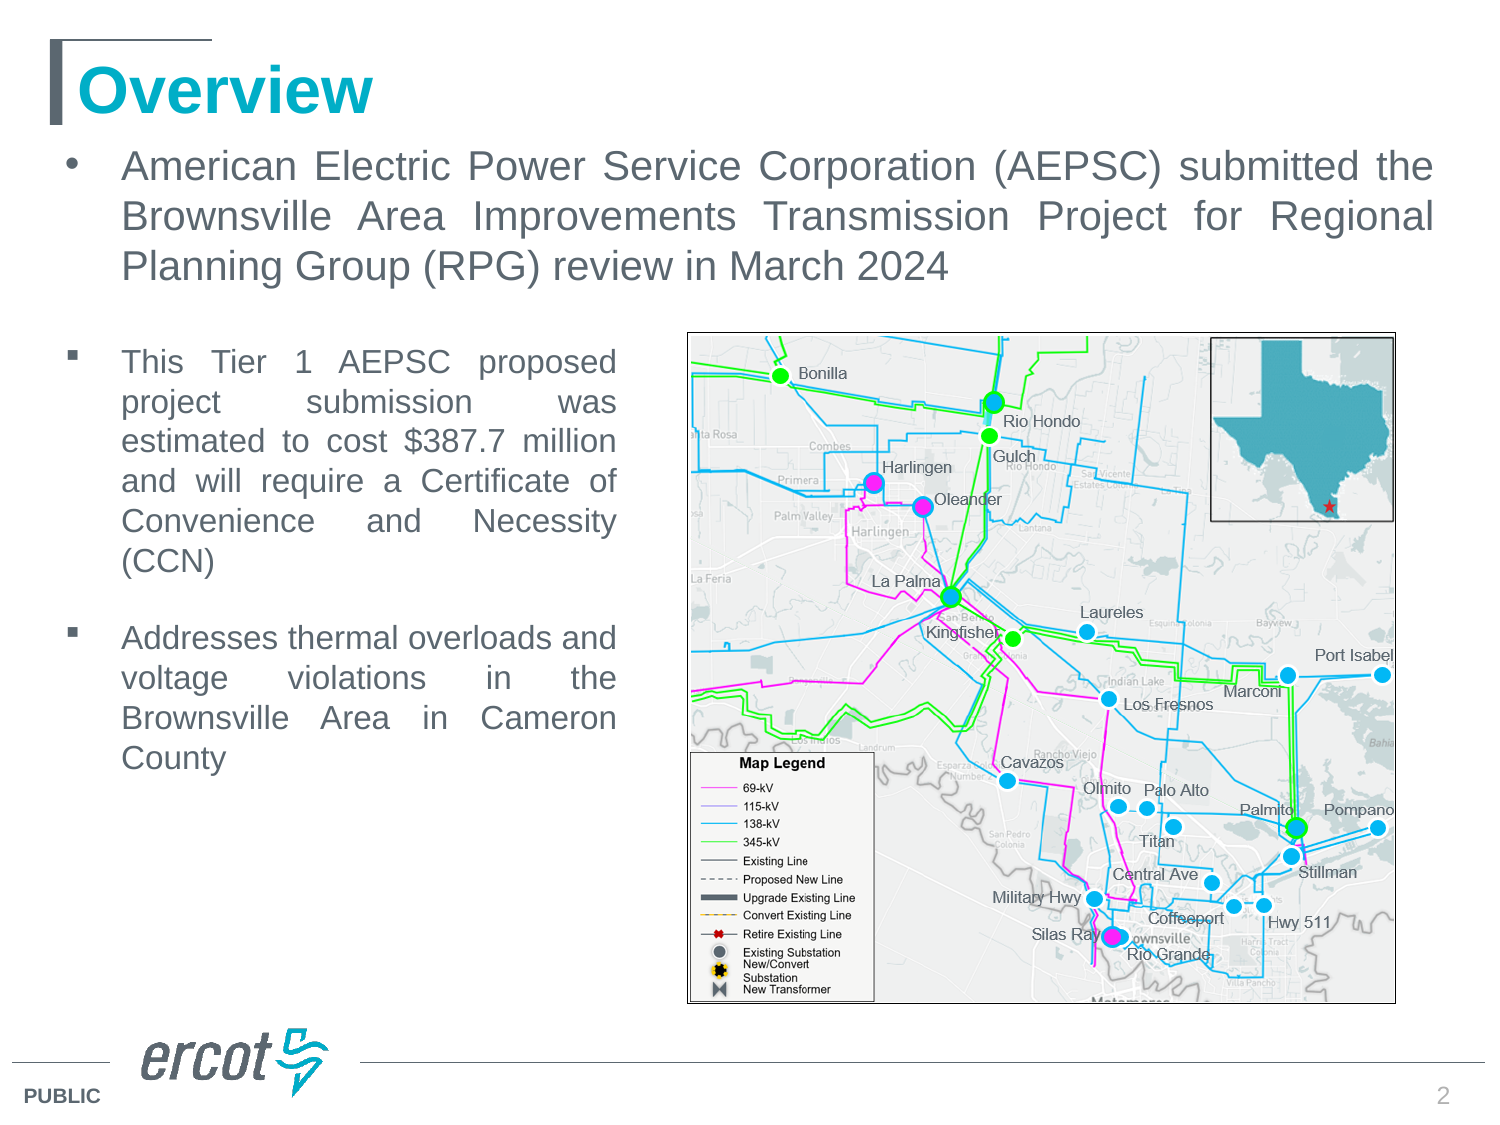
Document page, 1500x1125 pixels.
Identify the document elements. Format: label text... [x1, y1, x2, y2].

picture [137, 1024, 332, 1100]
picture [687, 332, 1396, 1004]
list American Electric Power Service Corporation (AEPSC) submitted the Brownsville Area Improvements Transmission Project for Regional Planning Group (RPG) review in March 2024 [50, 131, 1450, 994]
title Overview [62, 39, 1450, 125]
text_box This Tier 1 AEPSC proposed project submission was estimated to cost $387.7 million and will require a Certificate of Convenience and Necessity (CCN) Addresses thermal overloads and voltage violations in the Brownsville Area in Cameron County [49, 332, 633, 993]
slide_number 2 [1400, 1076, 1488, 1113]
